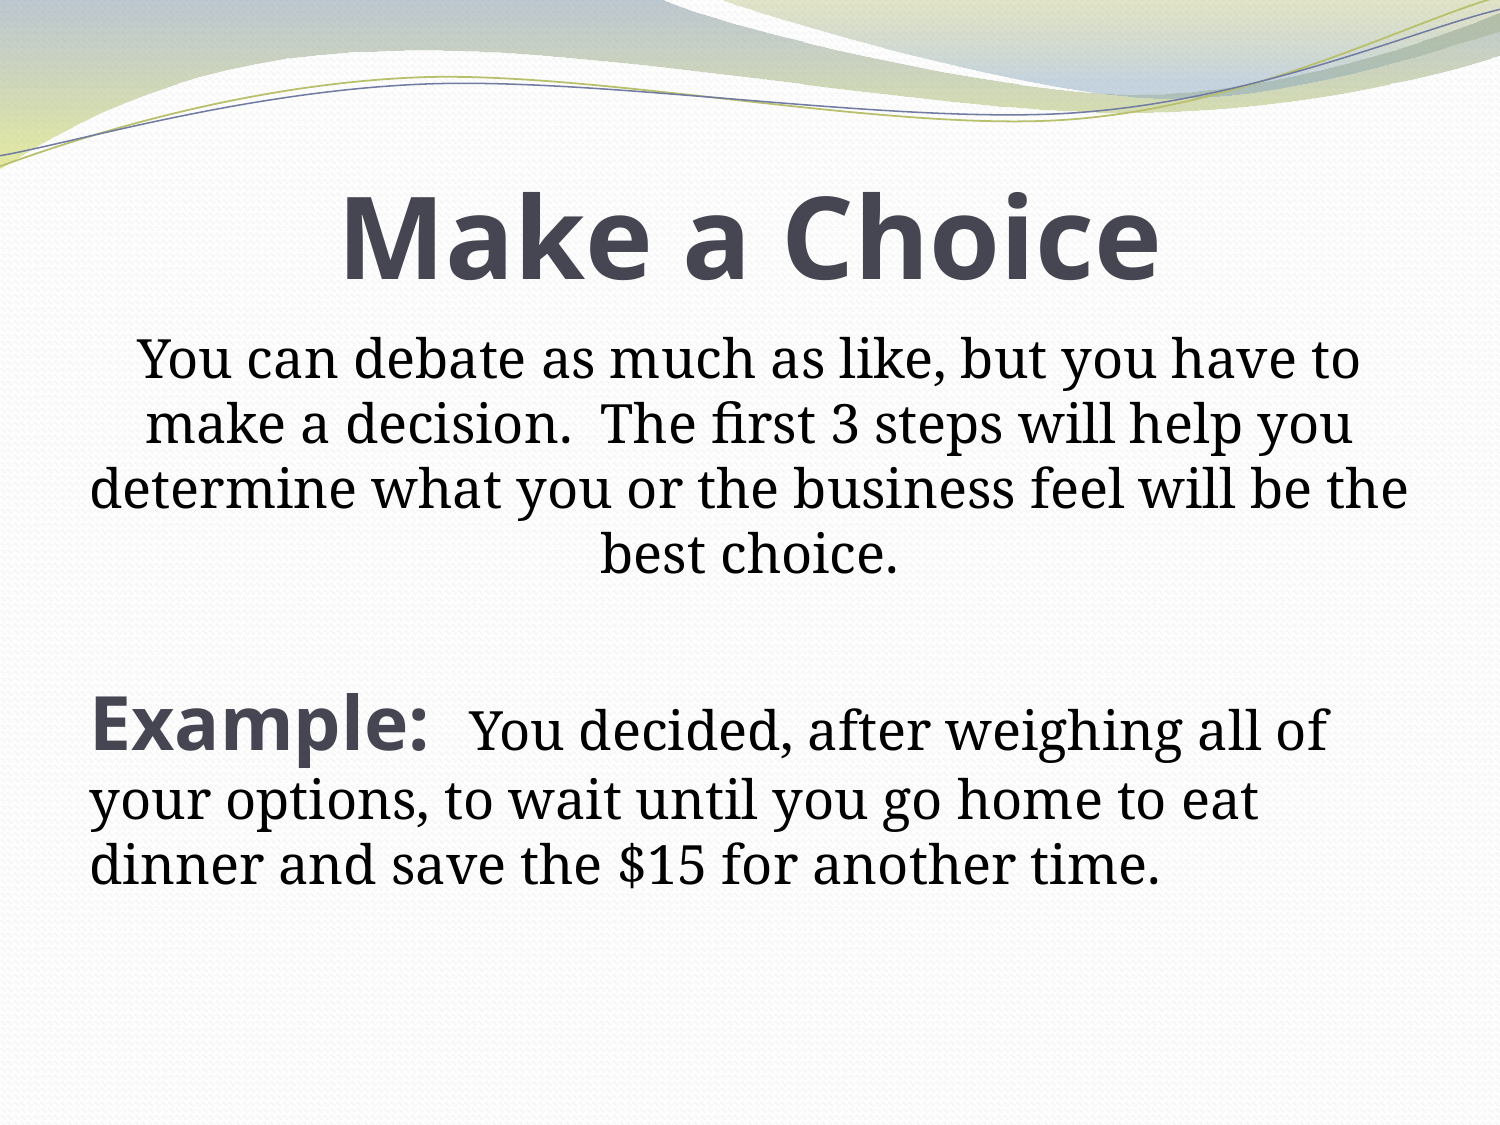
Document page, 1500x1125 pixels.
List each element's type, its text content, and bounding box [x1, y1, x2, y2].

list You can debate as much as like, but you have to make a decision. The first 3 steps will help you determine what you or the business feel will be the best choice. Example: You decided, after weighing all of your options, to wait until you go home to eat dinner and save the $15 for another time. [75, 317, 1425, 1038]
title Make a Choice [75, 115, 1425, 303]
